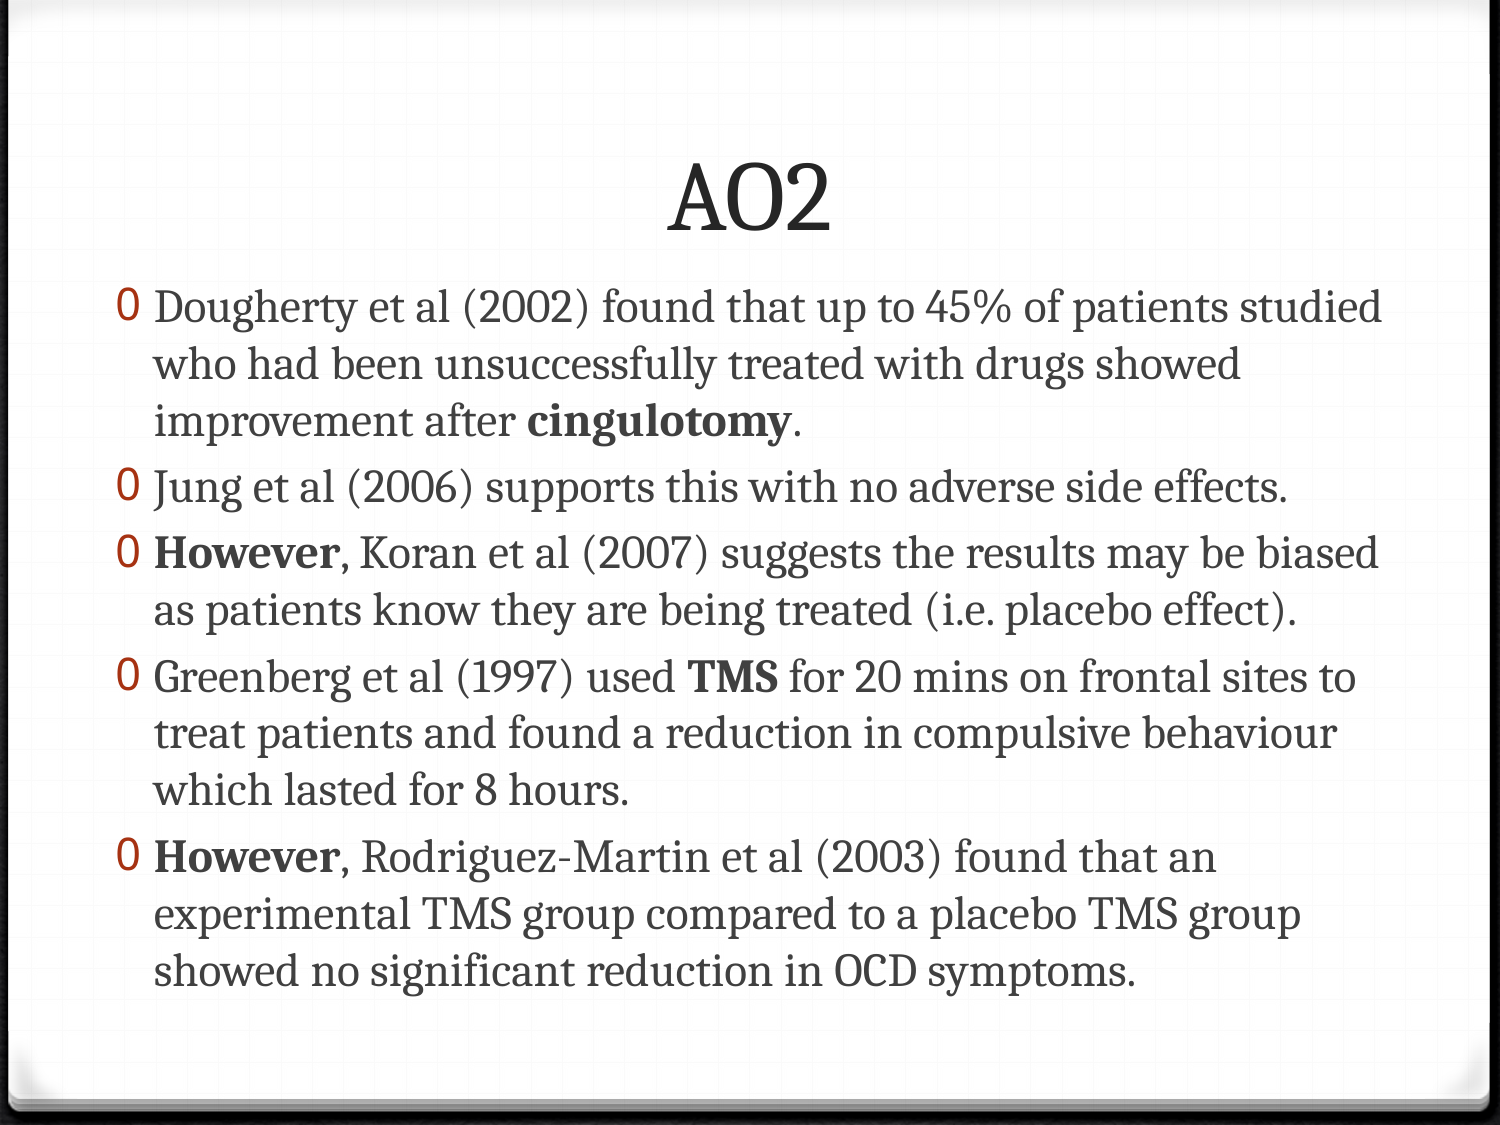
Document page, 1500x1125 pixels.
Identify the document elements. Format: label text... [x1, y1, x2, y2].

title AO2 [90, 71, 1410, 309]
picture [0, 0, 1500, 1125]
list Dougherty et al (2002) found that up to 45% of patients studied who had been unsuccessfully treated with drugs showed improvement after cingulotomy. Jung et al (2006) supports this with no adverse side effects. However, Koran et al (2007) suggests the results may be biased as patients know they are being treated (i.e. placebo effect). Greenberg et al (1997) used TMS for 20 mins on frontal sites to treat patients and found a reduction in compulsive behaviour which lasted for 8 hours. However, Rodriguez-Martin et al (2003) found that an experimental TMS group compared to a placebo TMS group showed no significant reduction in OCD symptoms. [100, 267, 1400, 1024]
